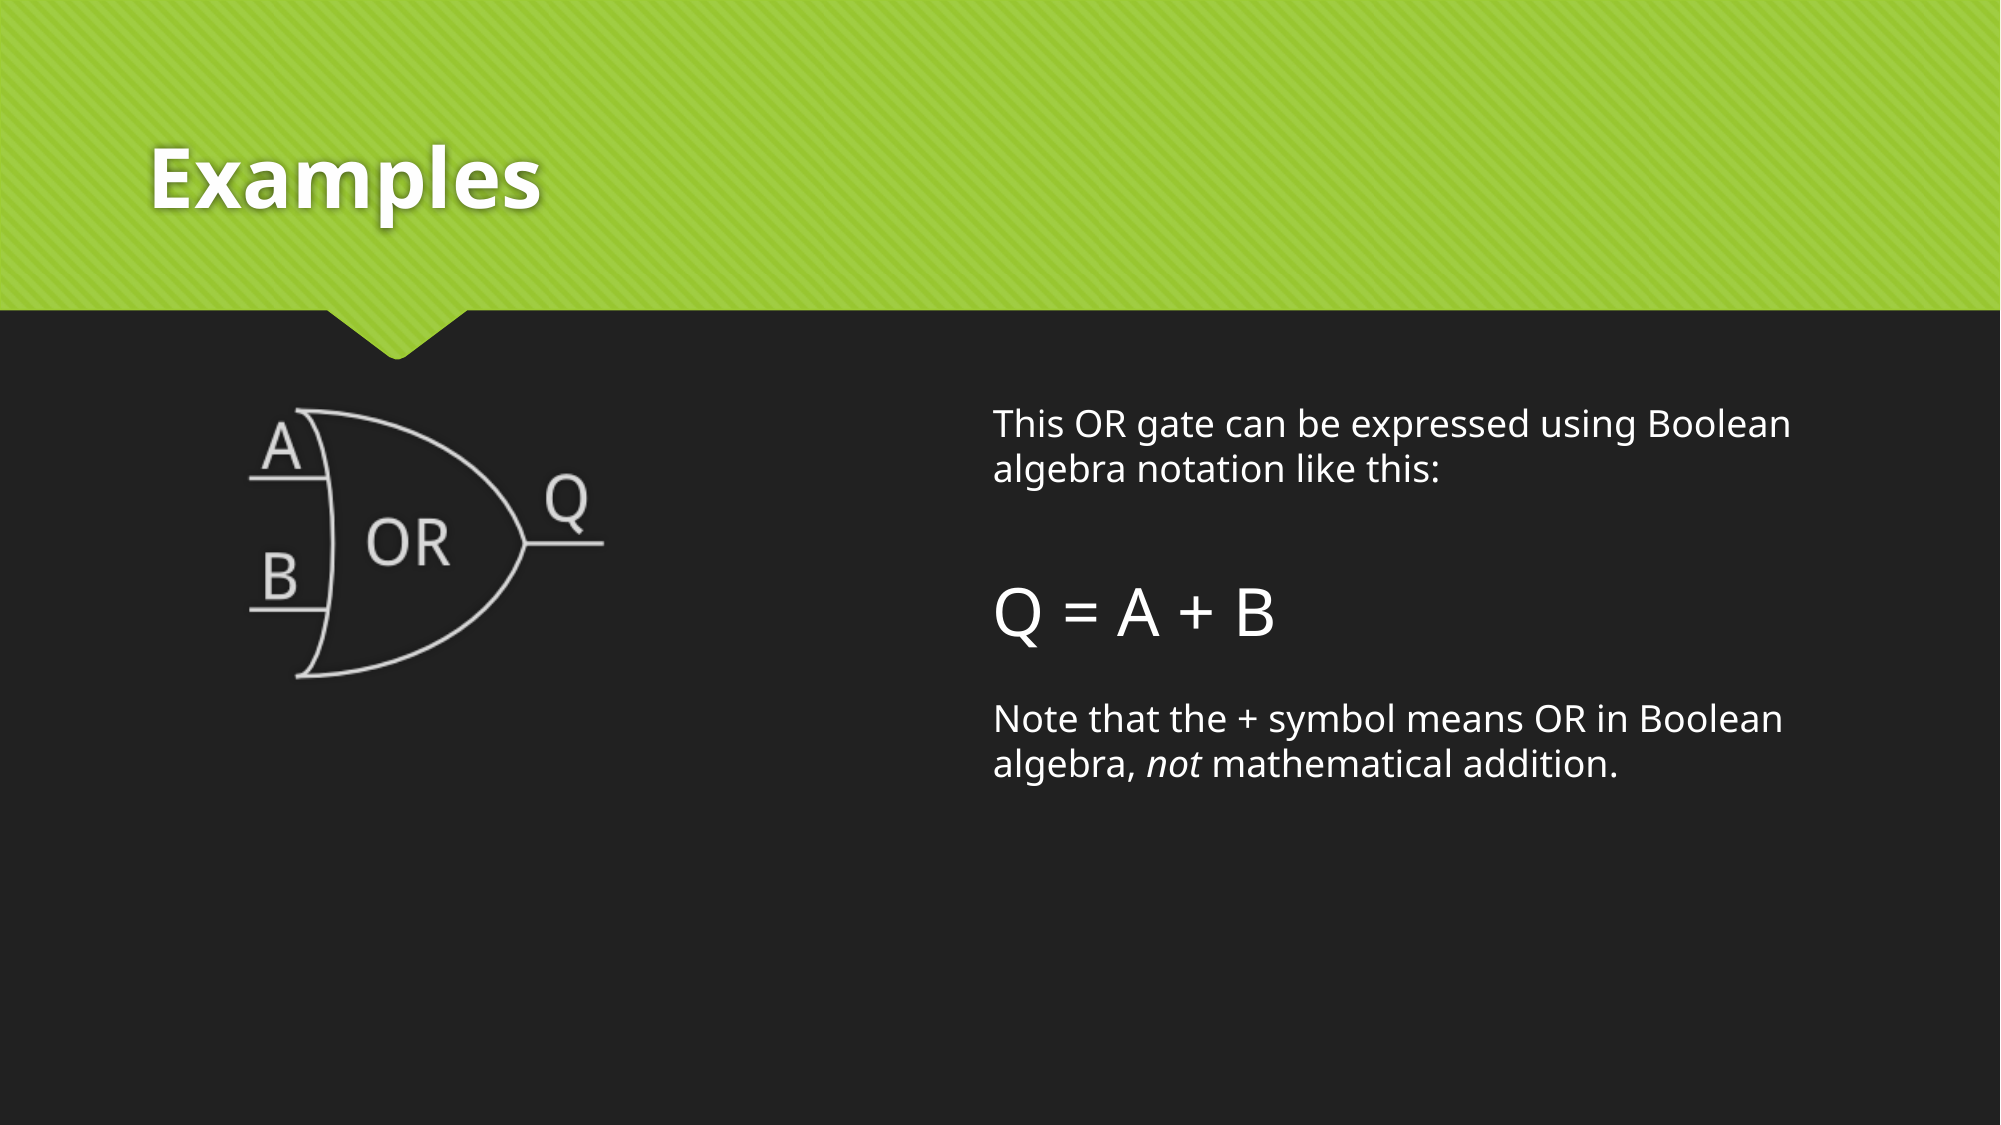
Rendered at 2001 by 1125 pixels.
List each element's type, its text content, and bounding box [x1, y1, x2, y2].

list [240, 392, 626, 706]
title Examples [132, 73, 1868, 233]
text_box This OR gate can be expressed using Boolean algebra notation like this: Q = A + B Note that the + symbol means OR in Boolean algebra, not mathematical addition. [978, 392, 1868, 793]
